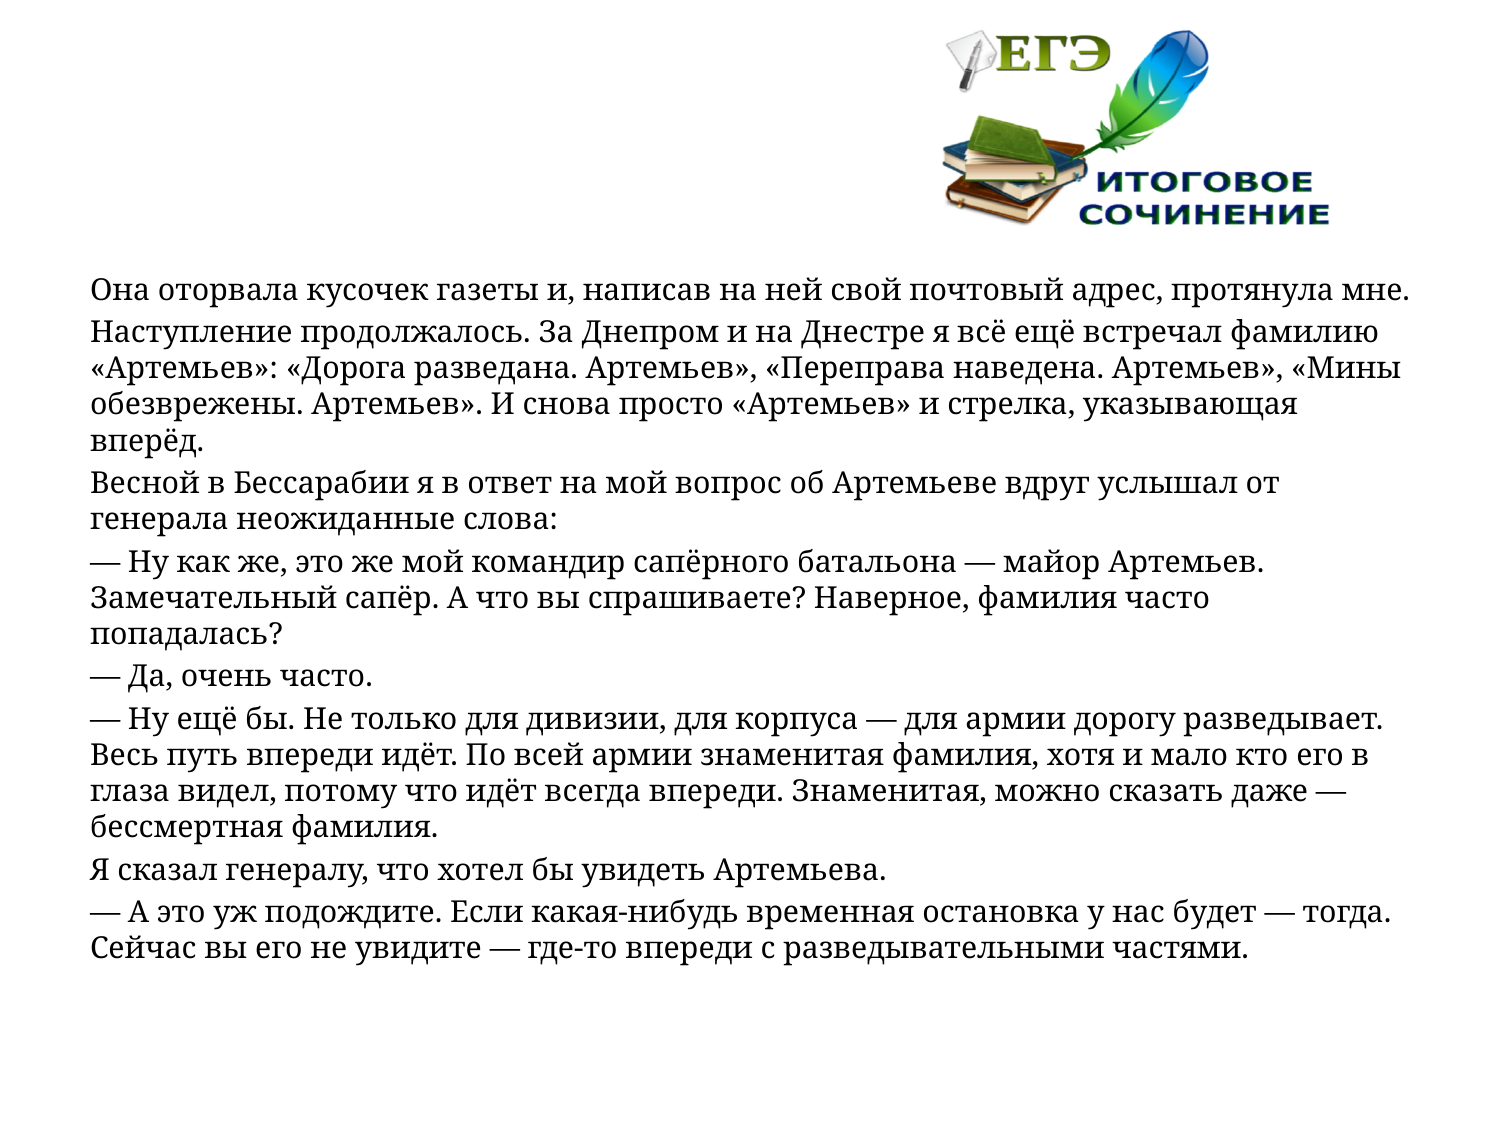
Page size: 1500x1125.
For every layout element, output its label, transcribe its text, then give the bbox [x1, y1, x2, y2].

list Она оторвала кусочек газеты и, написав на ней свой почтовый адрес, протянула мне. Наступление продолжалось. За Днепром и на Днестре я всё ещё встречал фамилию «Артемьев»: «Дорога разведана. Артемьев», «Переправа наведена. Артемьев», «Мины обезврежены. Артемьев». И снова просто «Артемьев» и стрелка, указывающая вперёд. Весной в Бессарабии я в ответ на мой вопрос об Артемьеве вдруг услышал от генерала неожиданные слова: — Ну как же, это же мой командир сапёрного батальона — майор Артемьев. Замечательный сапёр. А что вы спрашиваете? Наверное, фамилия часто попадалась? — Да, очень часто. — Ну ещё бы. Не только для дивизии, для корпуса — для армии дорогу разведывает. Весь путь впереди идёт. По всей армии знаменитая фамилия, хотя и мало кто его в глаза видел, потому что идёт всегда впереди. Знаменитая, можно сказать даже — бессмертная фамилия. Я сказал генералу, что хотел бы увидеть Артемьева. — А это уж подождите. Если какая-нибудь временная остановка у нас будет — тогда. Сейчас вы его не увидите — где-то впереди с разведывательными частями. [75, 262, 1425, 1005]
picture [879, 18, 1424, 244]
